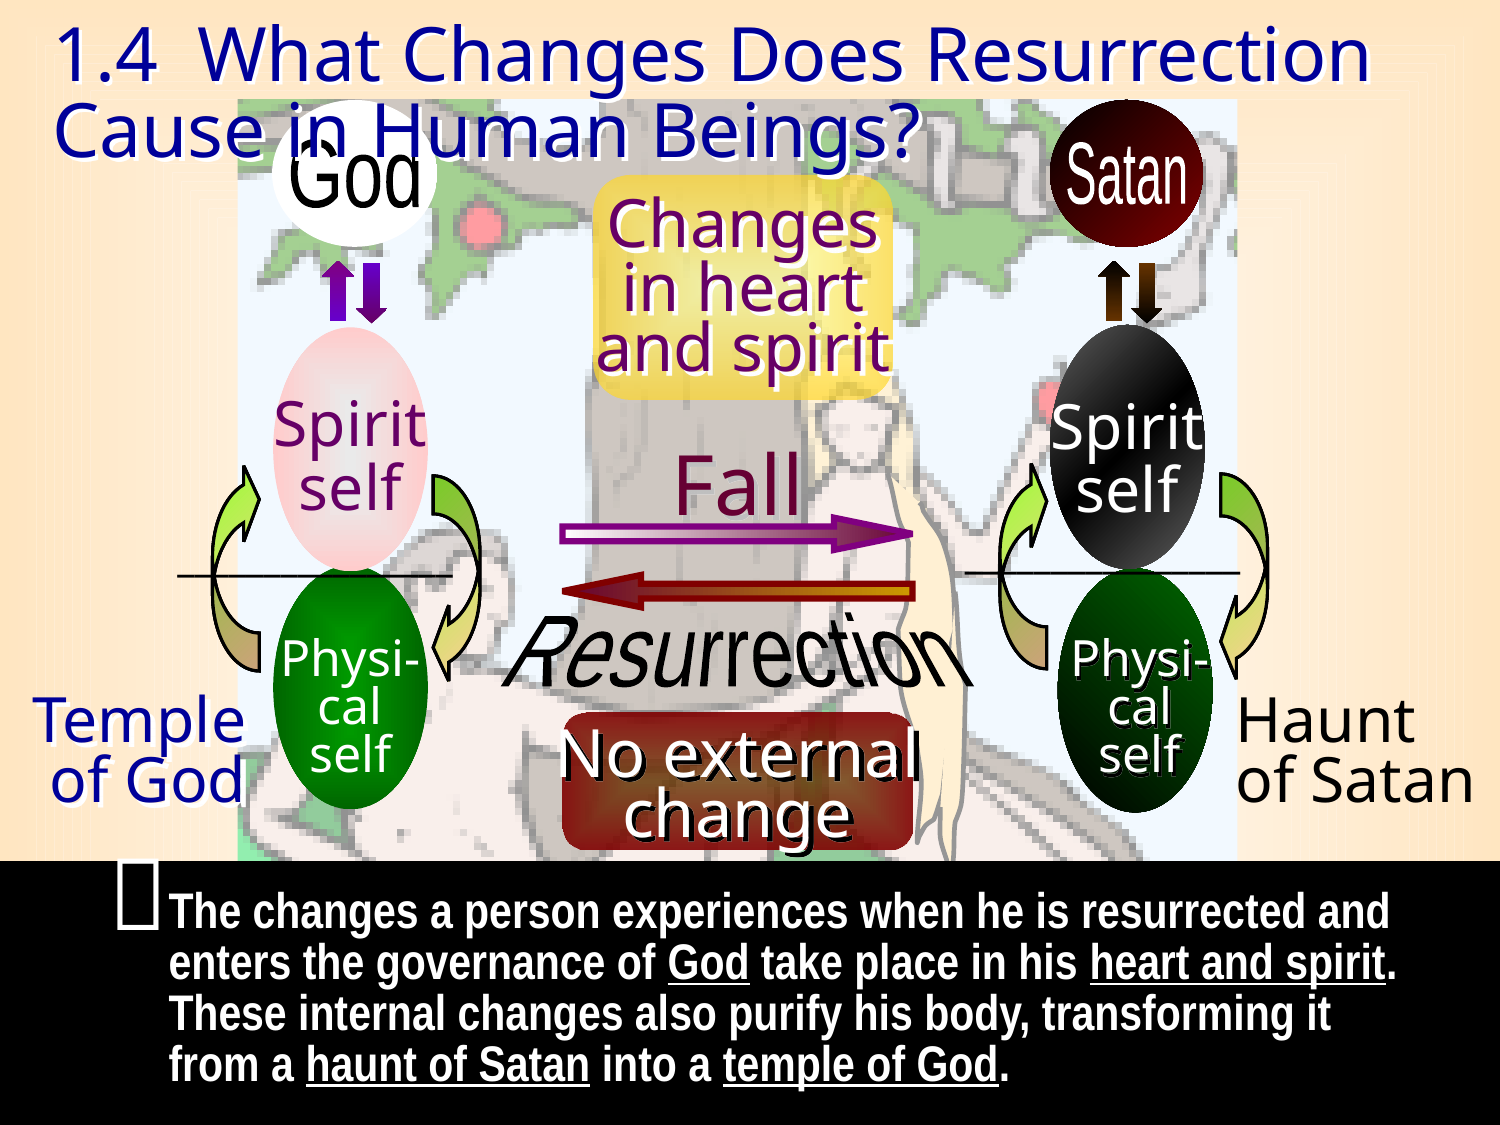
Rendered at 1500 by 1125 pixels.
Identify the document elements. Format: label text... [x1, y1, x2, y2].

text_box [237, 99, 1238, 873]
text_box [949, 324, 1338, 813]
text_box Temple of God [17, 687, 232, 823]
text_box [162, 327, 551, 810]
text_box Haunt of Satan [1242, 687, 1492, 823]
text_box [271, 99, 438, 248]
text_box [93, 874, 1438, 1101]
text_box [0, 861, 1500, 1124]
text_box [1049, 99, 1204, 248]
text_box 1.4 What Changes Does Resurrection Cause in Human Beings? [37, 12, 1500, 181]
